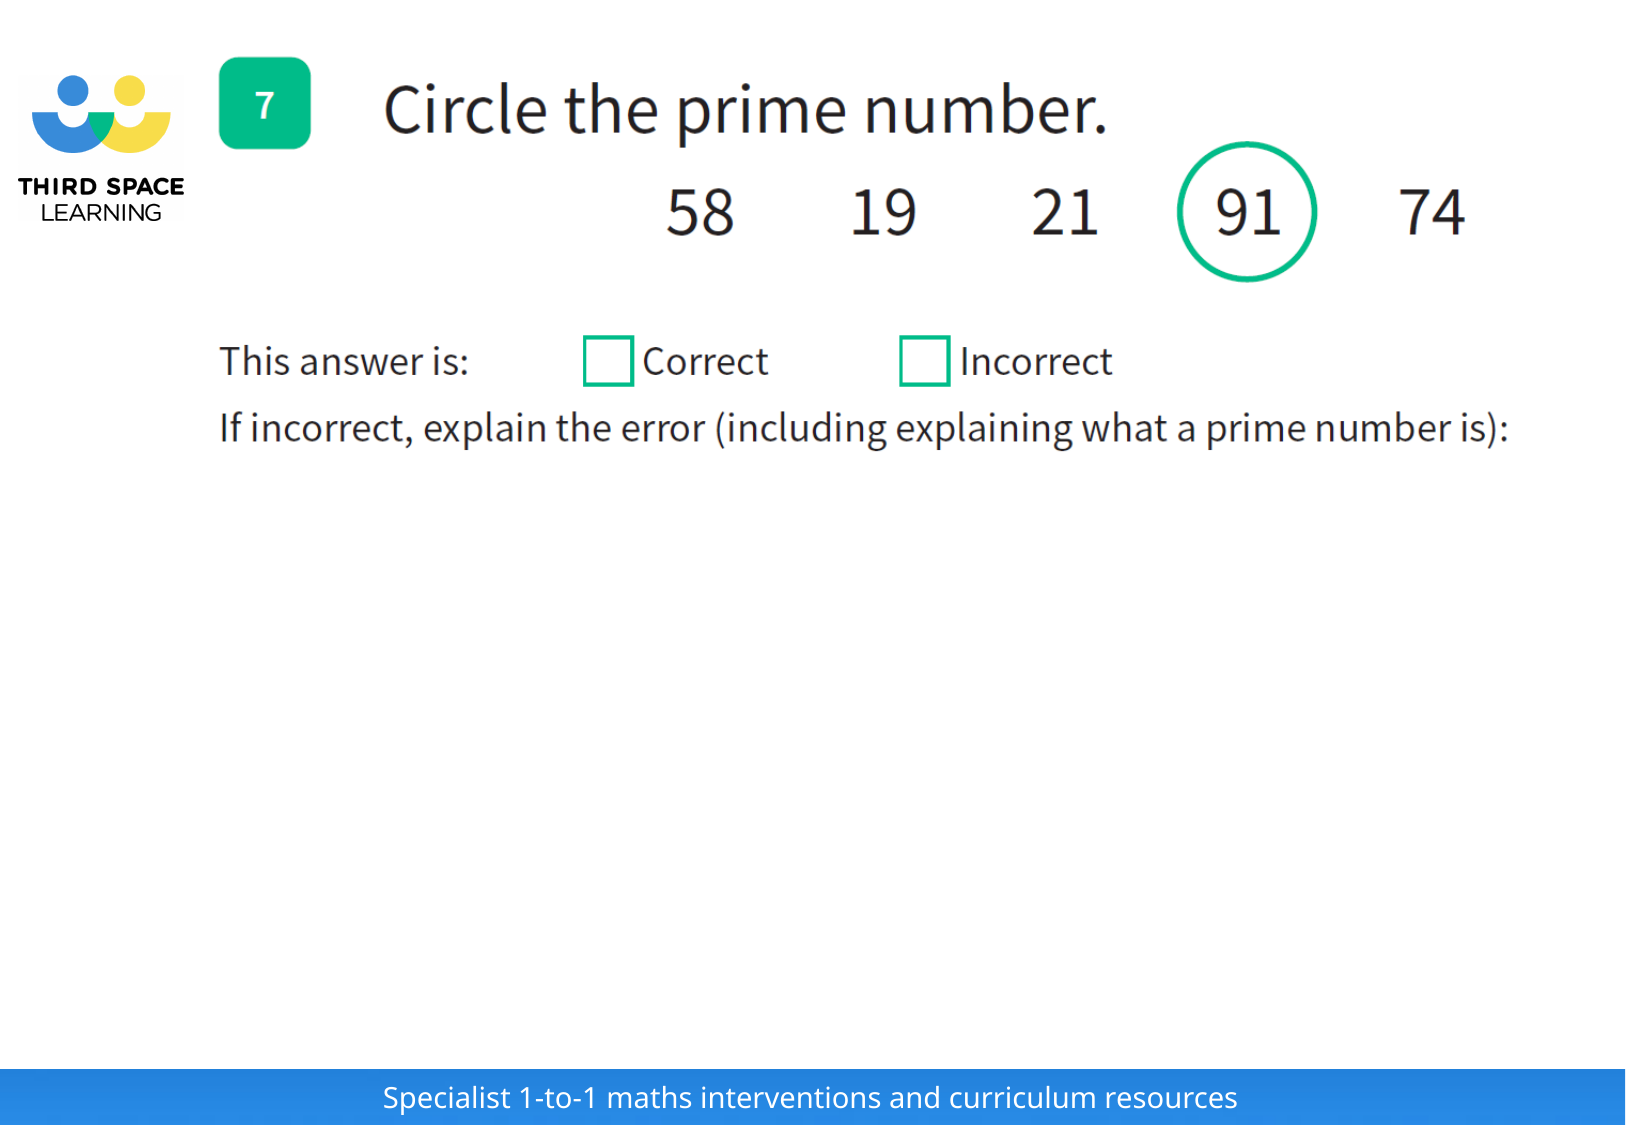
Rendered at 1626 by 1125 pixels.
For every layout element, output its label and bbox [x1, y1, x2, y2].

picture [208, 49, 1520, 464]
picture [18, 75, 184, 221]
picture [0, 1069, 1626, 1125]
